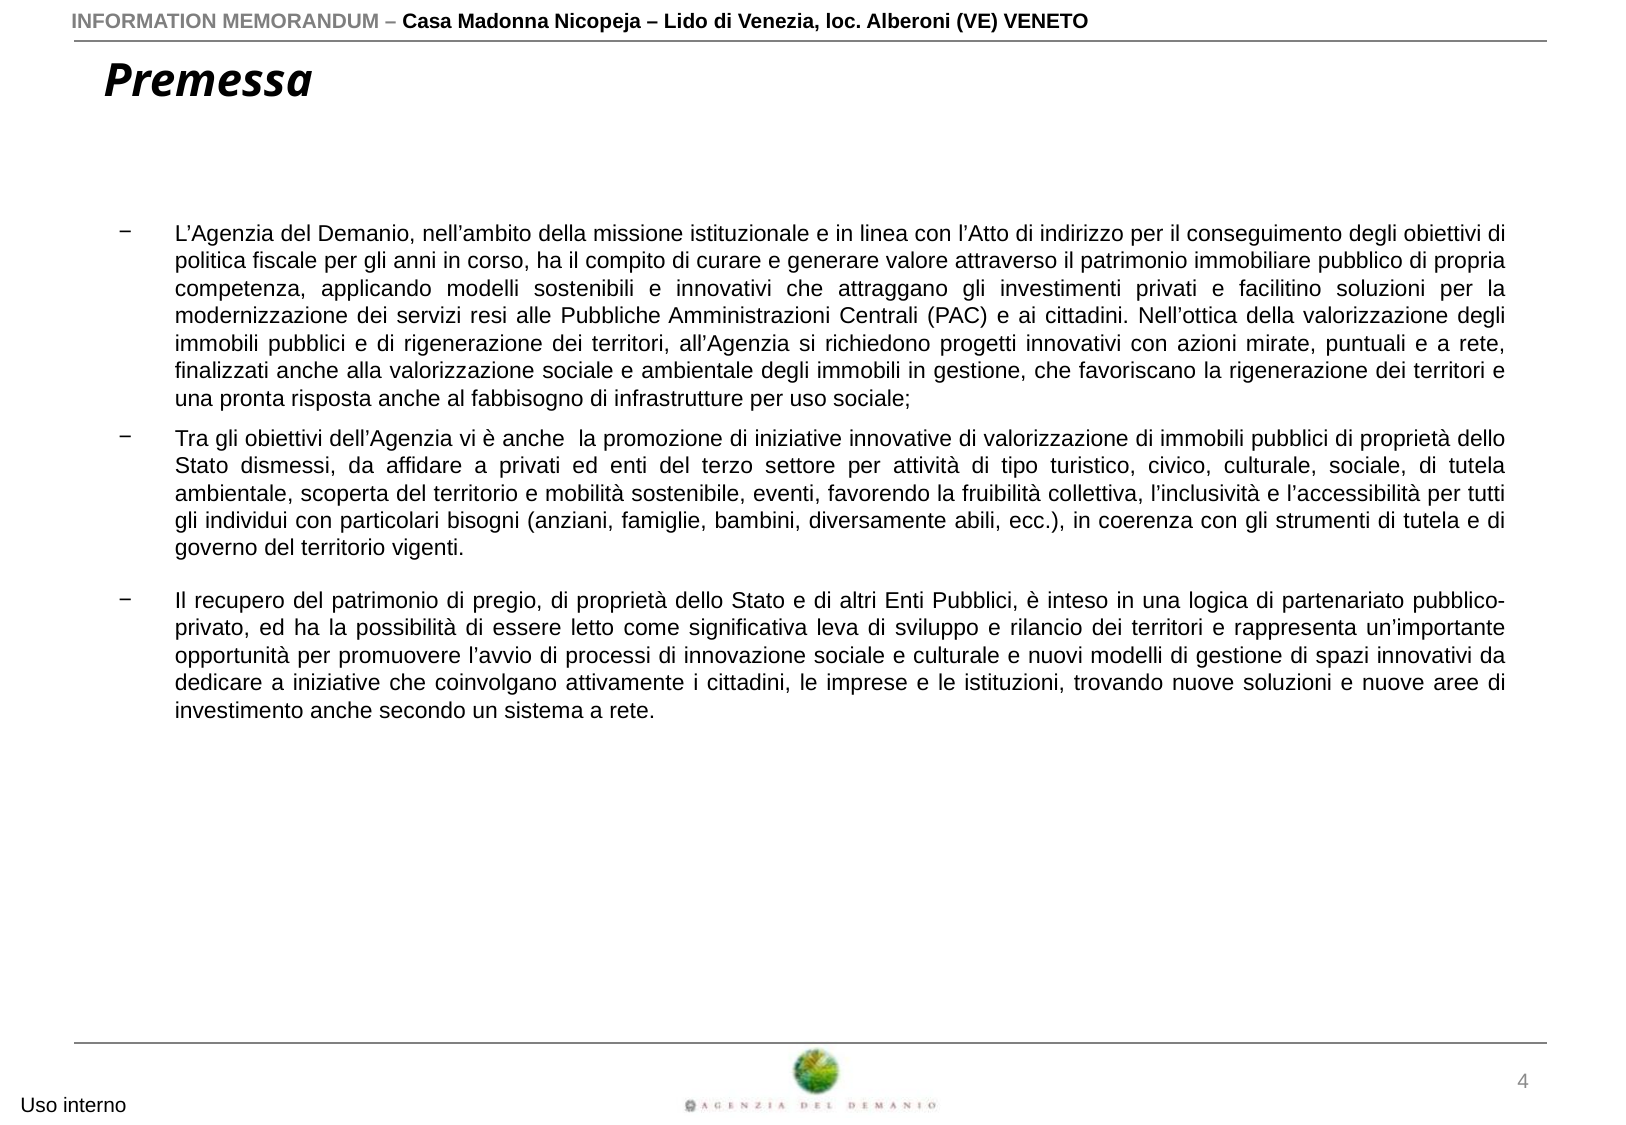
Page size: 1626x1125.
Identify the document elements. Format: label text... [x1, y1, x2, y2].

text_box Premessa [88, 42, 1353, 113]
picture [676, 1044, 944, 1118]
slide_number 4 [1164, 1049, 1544, 1110]
text_box L’Agenzia del Demanio, nell’ambito della missione istituzionale e in linea con l’Atto di indirizzo per il conseguimento degli obiettivi di politica fiscale per gli anni in corso, ha il compito di curare e generare valore attraverso il patrimonio immobiliare pubblico di propria competenza, applicando modelli sostenibili e innovativi che attraggano gli investimenti privati e facilitino soluzioni per la modernizzazione dei servizi resi alle Pubbliche Amministrazioni Centrali (PAC) e ai cittadini. Nell’ottica della valorizzazione degli immobili pubblici e di rigenerazione dei territori, all’Agenzia si richiedono progetti innovativi con azioni mirate, puntuali e a rete, finalizzati anche alla valorizzazione sociale e ambientale degli immobili in gestione, che favoriscano la rigenerazione dei territori e una pronta risposta anche al fabbisogno di infrastrutture per uso sociale; Tra gli obiettivi dell’Agenzia vi è anche la promozione di iniziative innovative di valorizzazione di immobili pubblici di proprietà dello Stato dismessi, da affidare a privati ed enti del terzo settore per attività di tipo turistico, civico, culturale, sociale, di tutela ambientale, scoperta del territorio e mobilità sostenibile, eventi, favorendo la fruibilità collettiva, l’inclusività e l’accessibilità per tutti gli individui con particolari bisogni (anziani, famiglie, bambini, diversamente abili, ecc.), in coerenza con gli strumenti di tutela e di governo del territorio vigenti. Il recupero del patrimonio di pregio, di proprietà dello Stato e di altri Enti Pubblici, è inteso in una logica di partenariato pubblico-privato, ed ha la possibilità di essere letto come significativa leva di sviluppo e rilancio dei territori e rappresenta un’importante opportunità per promuovere l’avvio di processi di innovazione sociale e culturale e nuovi modelli di gestione di spazi innovativi da dedicare a iniziative che coinvolgano attivamente i cittadini, le imprese e le istituzioni, trovando nuove soluzioni e nuove aree di investimento anche secondo un sistema a rete. [103, 211, 1522, 783]
